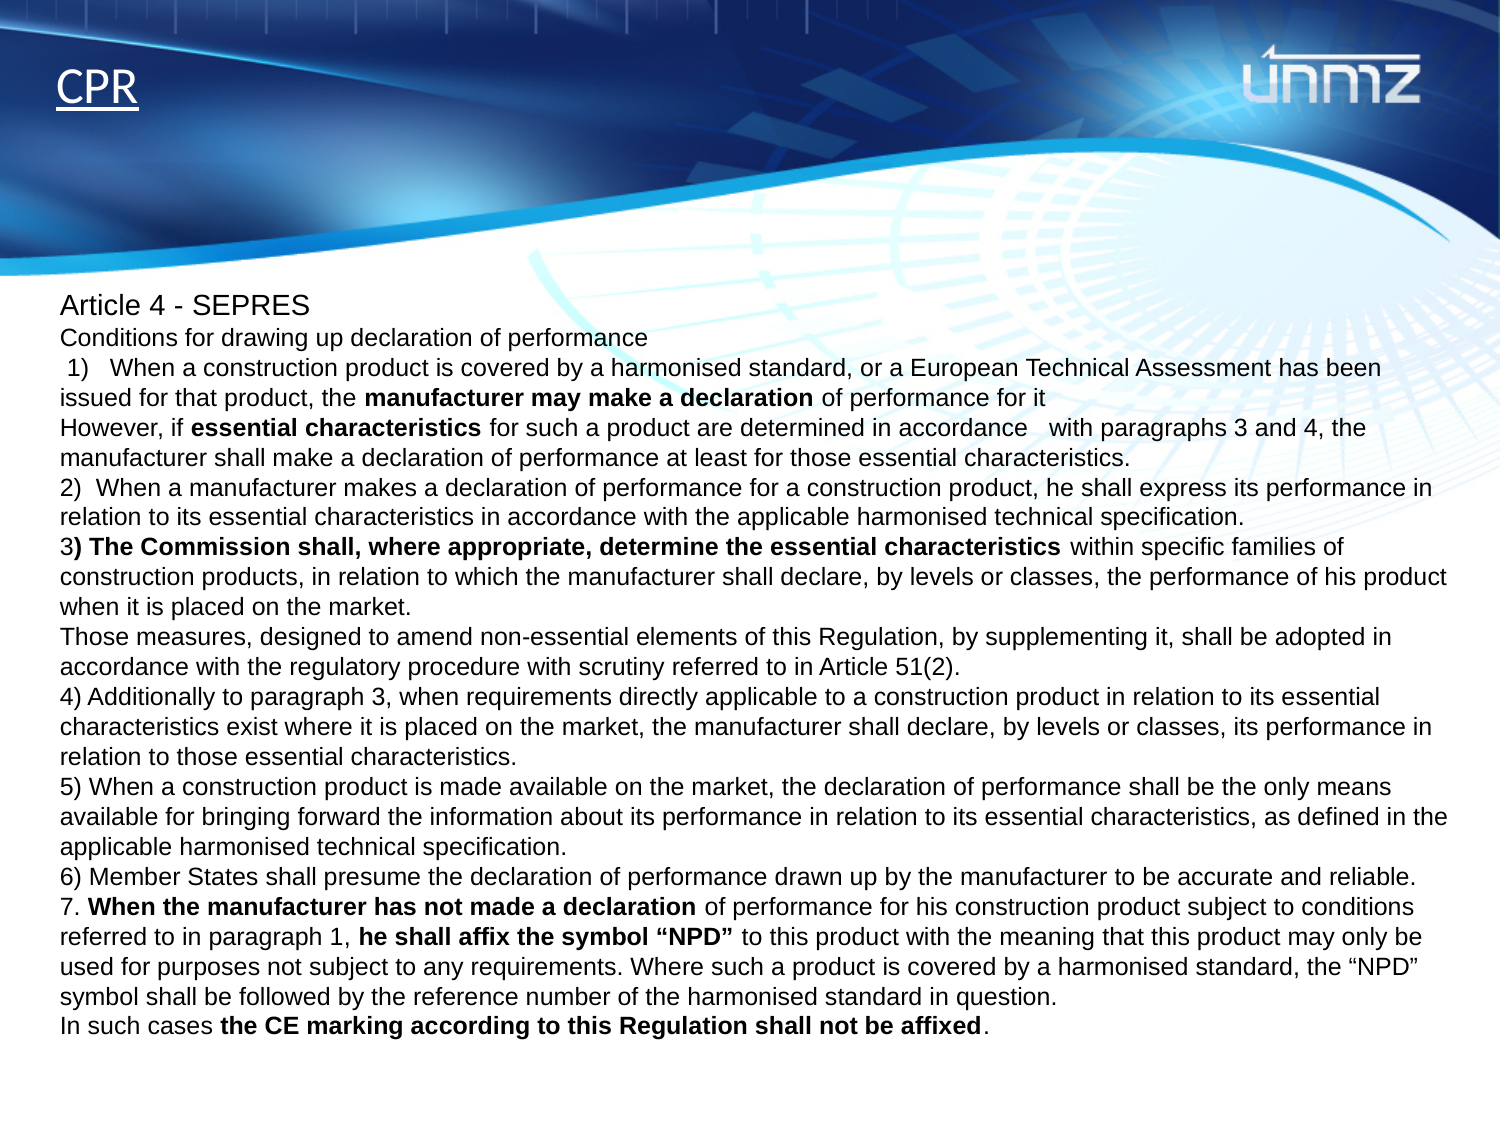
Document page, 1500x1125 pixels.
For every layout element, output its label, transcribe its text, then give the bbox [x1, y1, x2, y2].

title CPR [41, 44, 1223, 232]
picture [0, 0, 1500, 1125]
text_box Article 4 - SEPRES Conditions for drawing up declaration of performance 1) When a construction product is covered by a harmonised standard, or a European Technical Assessment has been issued for that product, the manufacturer may make a declaration of performance for it However, if essential characteristics for such a product are determined in accordance with paragraphs 3 and 4, the manufacturer shall make a declaration of performance at least for those essential characteristics. 2) When a manufacturer makes a declaration of performance for a construction product, he shall express its performance in relation to its essential characteristics in accordance with the applicable harmonised technical specification. 3) The Commission shall, where appropriate, determine the essential characteristics within specific families of construction products, in relation to which the manufacturer shall declare, by levels or classes, the performance of his product when it is placed on the market. Those measures, designed to amend non-essential elements of this Regulation, by supplementing it, shall be adopted in accordance with the regulatory procedure with scrutiny referred to in Article 51(2). 4) Additionally to paragraph 3, when requirements directly applicable to a construction product in relation to its essential characteristics exist where it is placed on the market, the manufacturer shall declare, by levels or classes, its performance in relation to those essential characteristics. 5) When a construction product is made available on the market, the declaration of performance shall be the only means available for bringing forward the information about its performance in relation to its essential characteristics, as defined in the applicable harmonised technical specification. 6) Member States shall presume the declaration of performance drawn up by the manufacturer to be accurate and reliable. 7. When the manufacturer has not made a declaration of performance for his construction product subject to conditions referred to in paragraph 1, he shall affix the symbol “NPD” to this product with the meaning that this product may only be used for purposes not subject to any requirements. Where such a product is covered by a harmonised standard, the “NPD” symbol shall be followed by the reference number of the harmonised standard in question. In such cases the CE marking according to this Regulation shall not be affixed. [45, 278, 1475, 1048]
